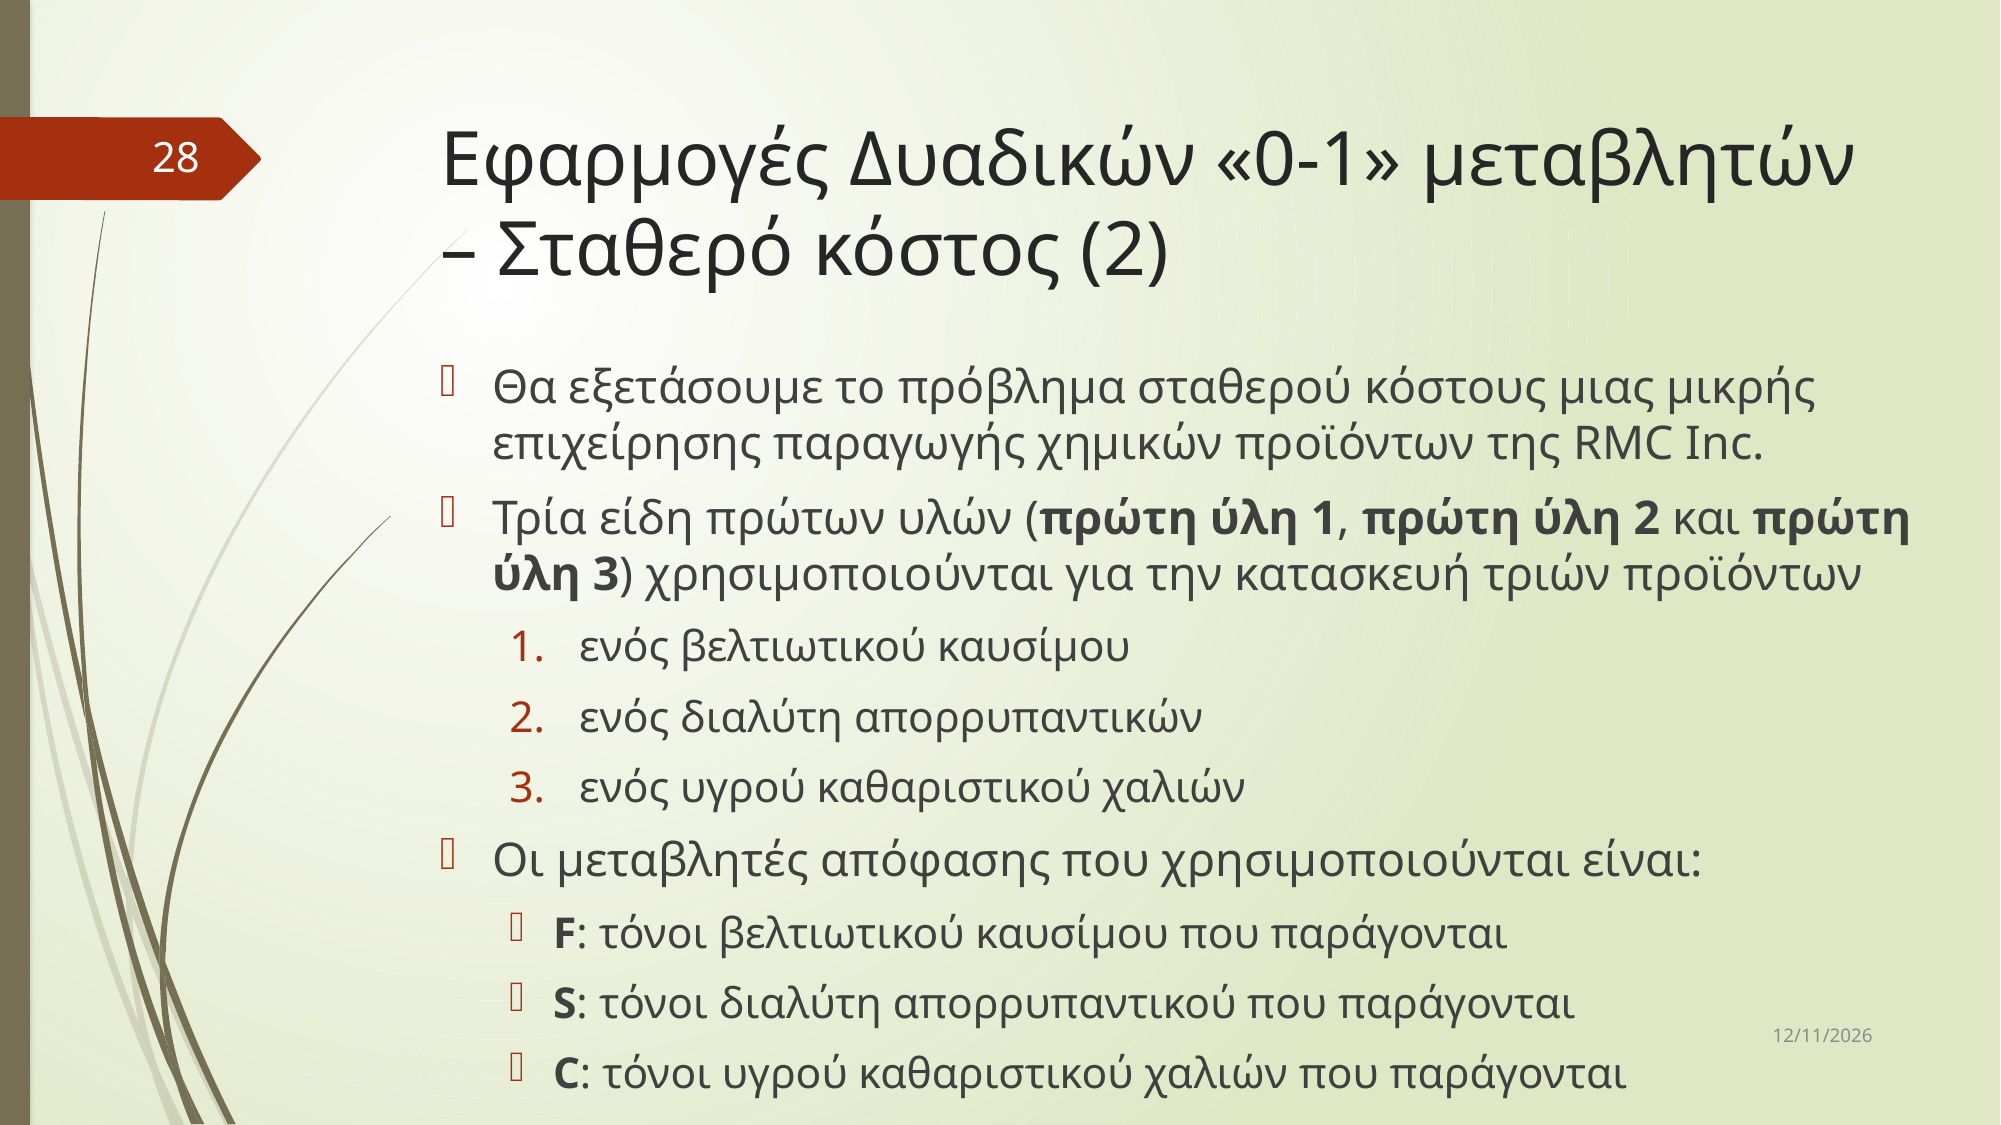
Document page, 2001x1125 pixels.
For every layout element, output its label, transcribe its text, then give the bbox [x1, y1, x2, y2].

title Εφαρμογές Δυαδικών «0-1» μεταβλητών – Σταθερό κόστος (2) [425, 102, 1888, 313]
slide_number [1699, 1005, 1888, 1067]
list Θα εξετάσουμε το πρόβλημα σταθερού κόστους μιας μικρής επιχείρησης παραγωγής χημικών προϊόντων της RMC Inc. Τρία είδη πρώτων υλών (πρώτη ύλη 1, πρώτη ύλη 2 και πρώτη ύλη 3) χρησιμοποιούνται για την κατασκευή τριών προϊόντων ενός βελτιωτικού καυσίμου ενός διαλύτη απορρυπαντικών ενός υγρού καθαριστικού χαλιών Οι μεταβλητές απόφασης που χρησιμοποιούνται είναι: F: τόνοι βελτιωτικού καυσίμου που παράγονται S: τόνοι διαλύτη απορρυπαντικού που παράγονται C: τόνοι υγρού καθαριστικού χαλιών που παράγονται [424, 350, 2000, 1115]
slide_number 28 [87, 129, 216, 190]
